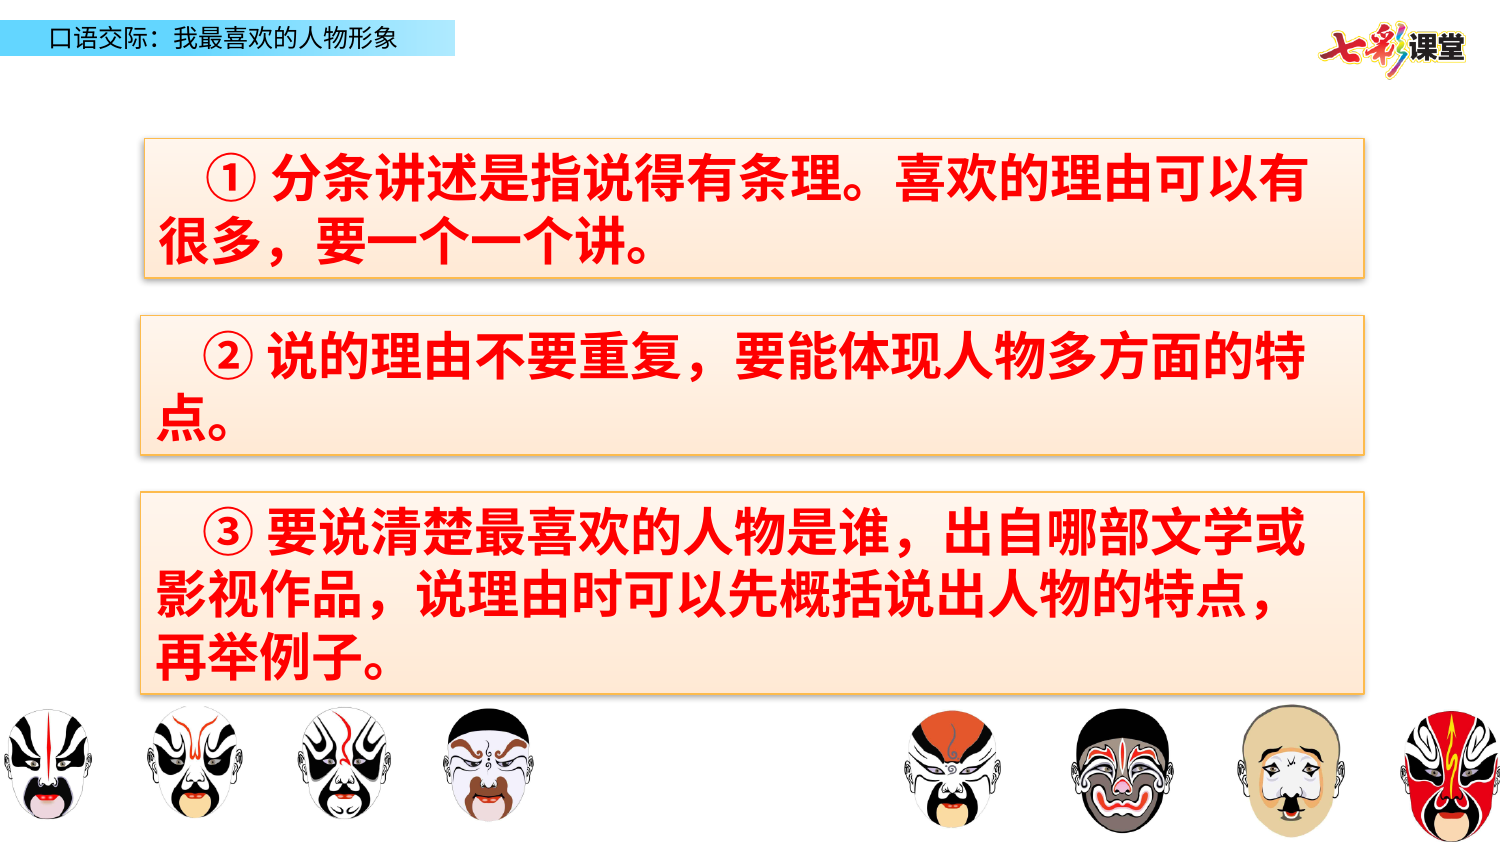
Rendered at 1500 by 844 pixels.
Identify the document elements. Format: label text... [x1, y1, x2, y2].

text_box ②说的理由不要重复，要能体现人物多方面的特点。 [140, 315, 1365, 456]
text_box ①分条讲述是指说得有条理。喜欢的理由可以有很多，要一个一个讲。 [144, 138, 1365, 279]
text_box ③要说清楚最喜欢的人物是谁，出自哪部文学或影视作品，说理由时可以先概括说出人物的特点，再举例子。 [140, 491, 1365, 695]
picture [904, 698, 1500, 842]
picture [0, 706, 537, 834]
picture [1316, 20, 1468, 80]
